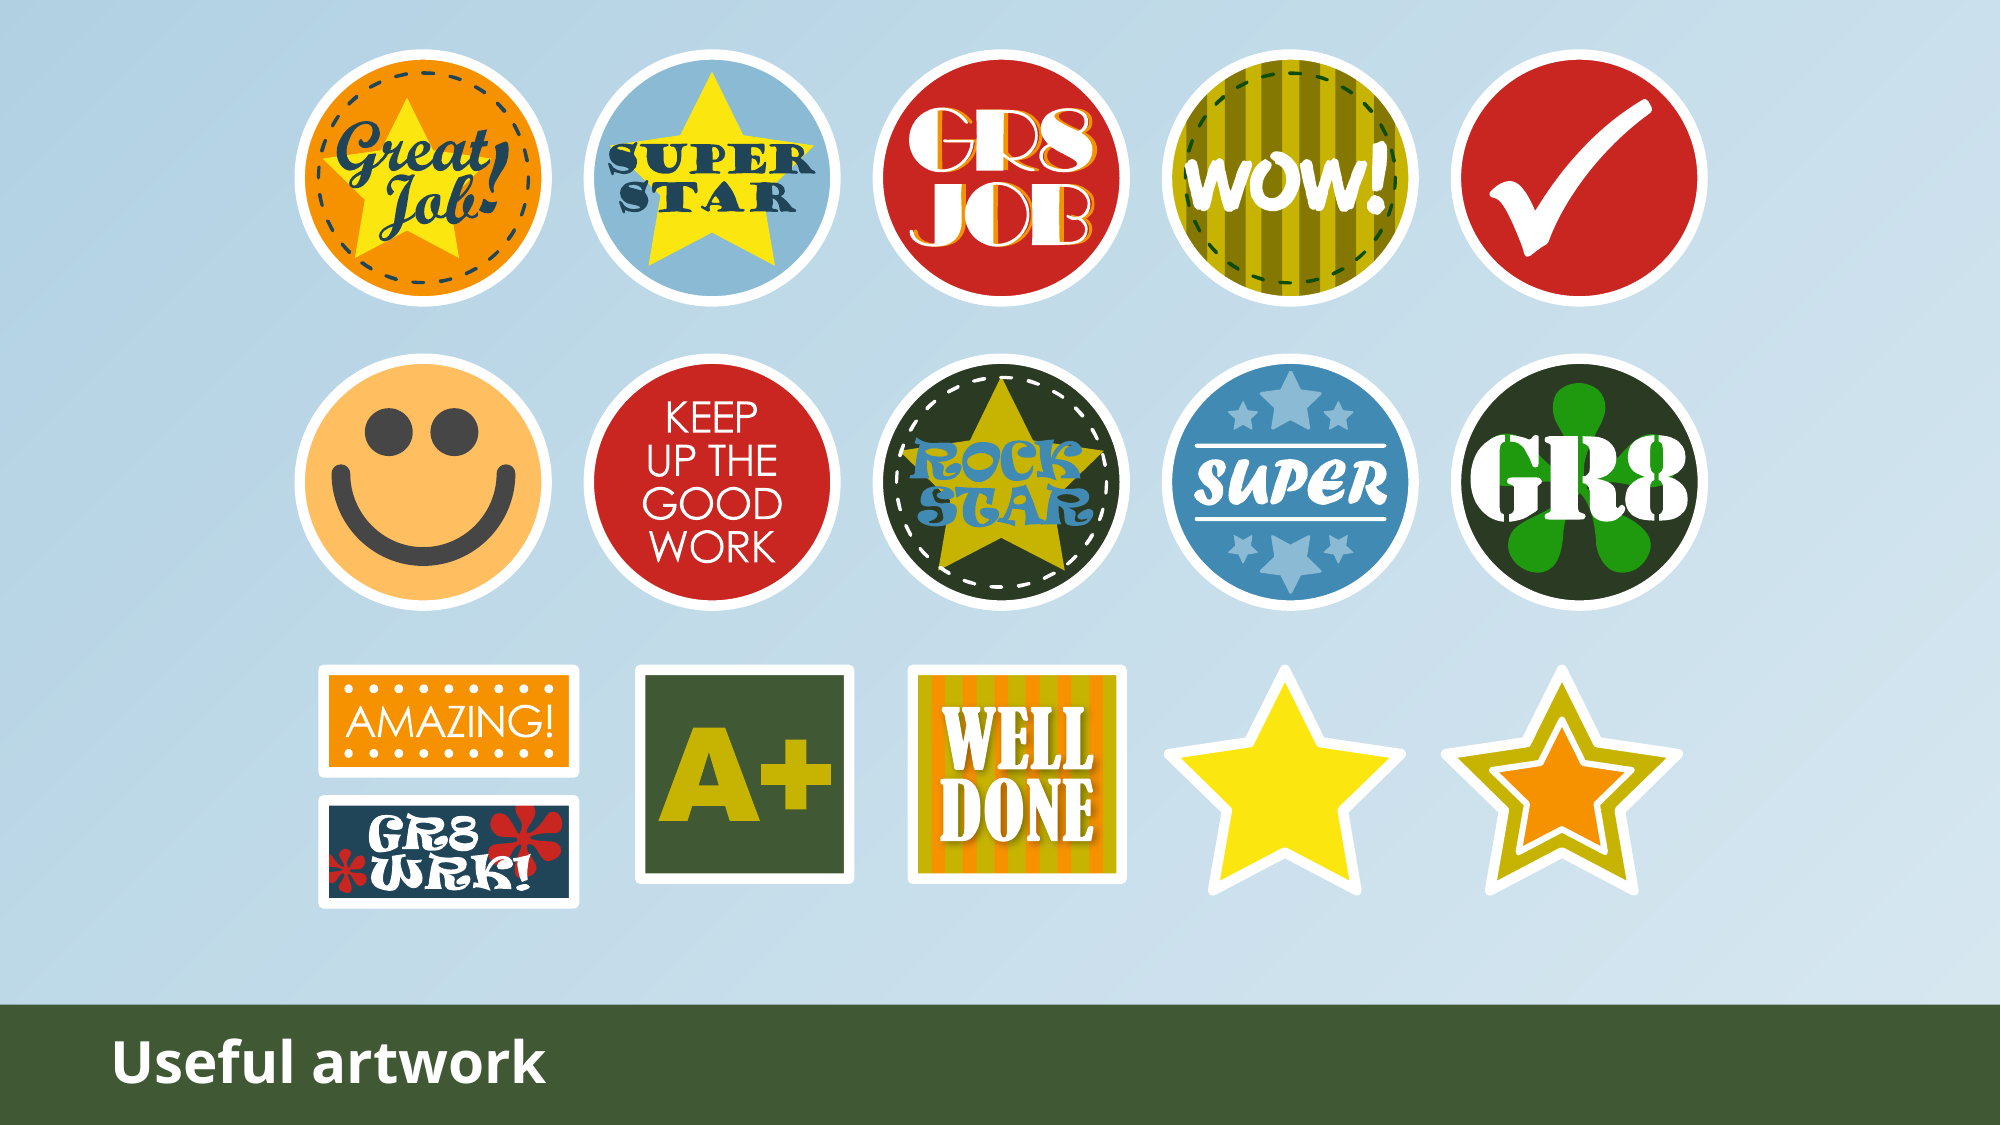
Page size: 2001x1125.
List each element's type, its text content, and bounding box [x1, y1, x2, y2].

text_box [318, 795, 580, 909]
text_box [1440, 664, 1684, 896]
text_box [583, 49, 841, 307]
text_box [0, 1004, 2000, 1125]
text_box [907, 664, 1127, 884]
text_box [635, 664, 855, 884]
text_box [1161, 353, 1419, 611]
text_box Useful artwork [95, 1017, 562, 1103]
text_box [872, 49, 1130, 307]
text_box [1450, 49, 1708, 307]
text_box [294, 49, 552, 307]
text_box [294, 353, 552, 611]
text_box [583, 353, 841, 611]
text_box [1450, 353, 1709, 611]
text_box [318, 664, 580, 778]
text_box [1161, 49, 1419, 307]
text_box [872, 353, 1130, 611]
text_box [1163, 664, 1407, 896]
